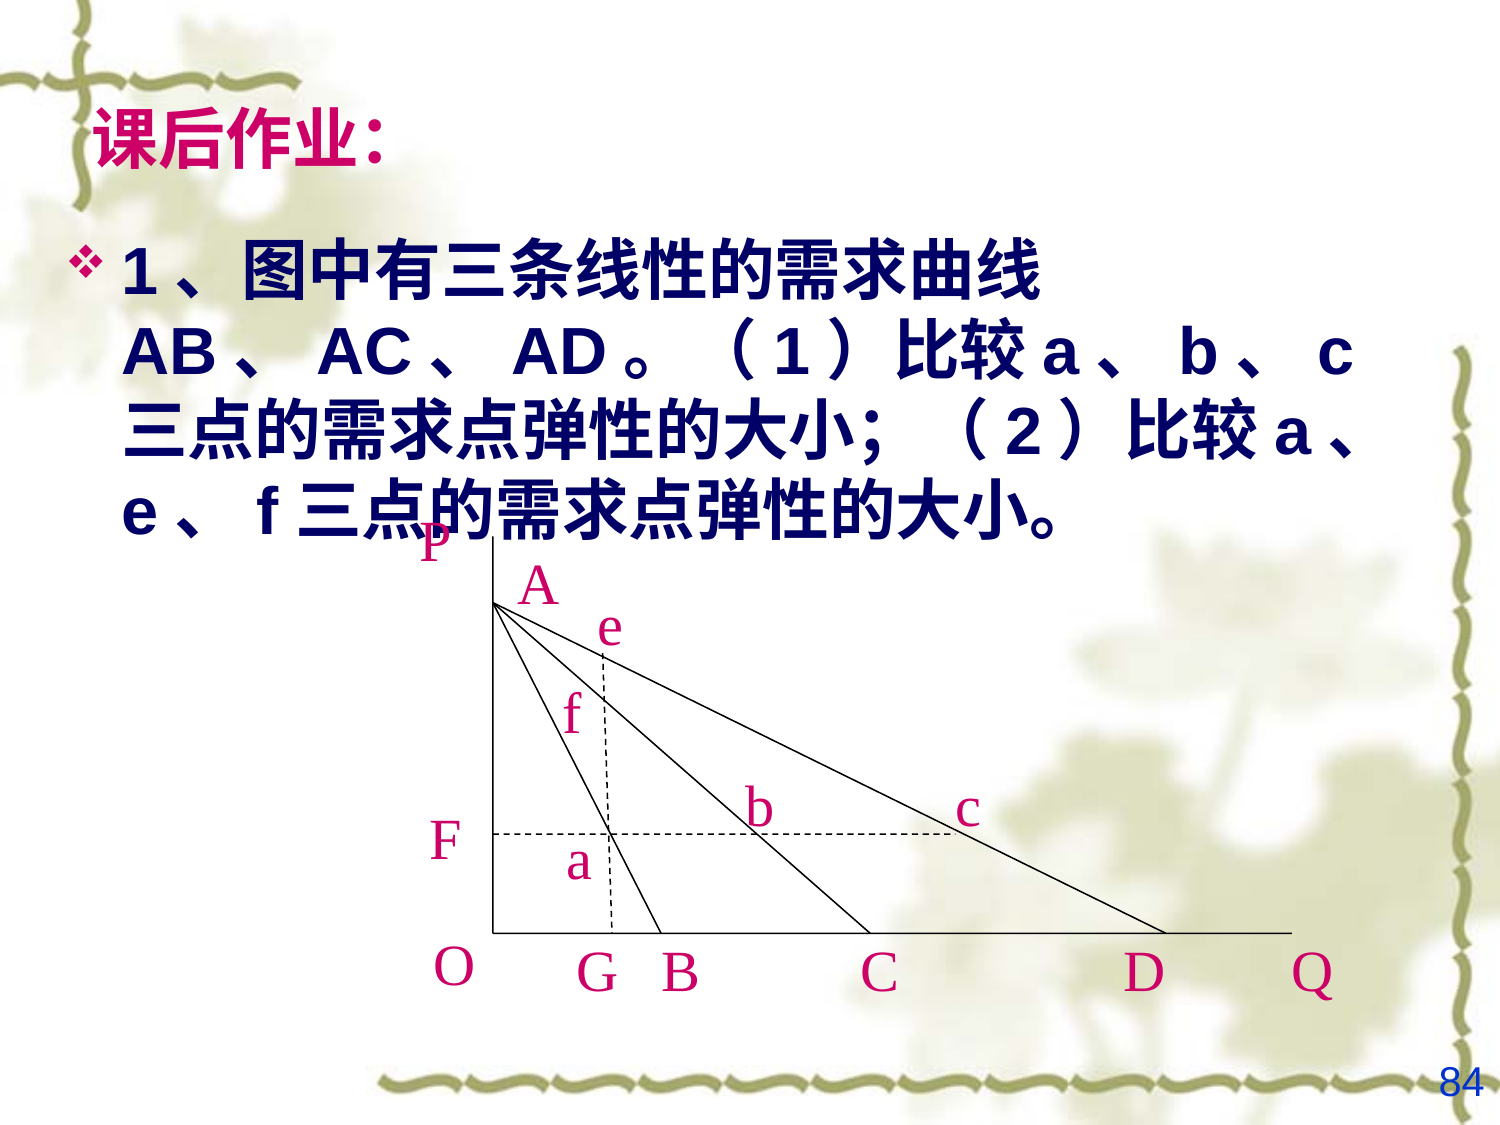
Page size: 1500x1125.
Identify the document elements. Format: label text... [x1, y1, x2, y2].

list 1、图中有三条线性的需求曲线AB、AC、AD。（1）比较a、b、c三点的需求点弹性的大小；（2）比较a、e、f三点的需求点弹性的大小。 [50, 220, 1447, 587]
slide_number 84 [1080, 1046, 1500, 1125]
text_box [419, 503, 1377, 1000]
picture [0, 0, 1500, 1125]
title 课后作业： [76, 90, 1447, 185]
